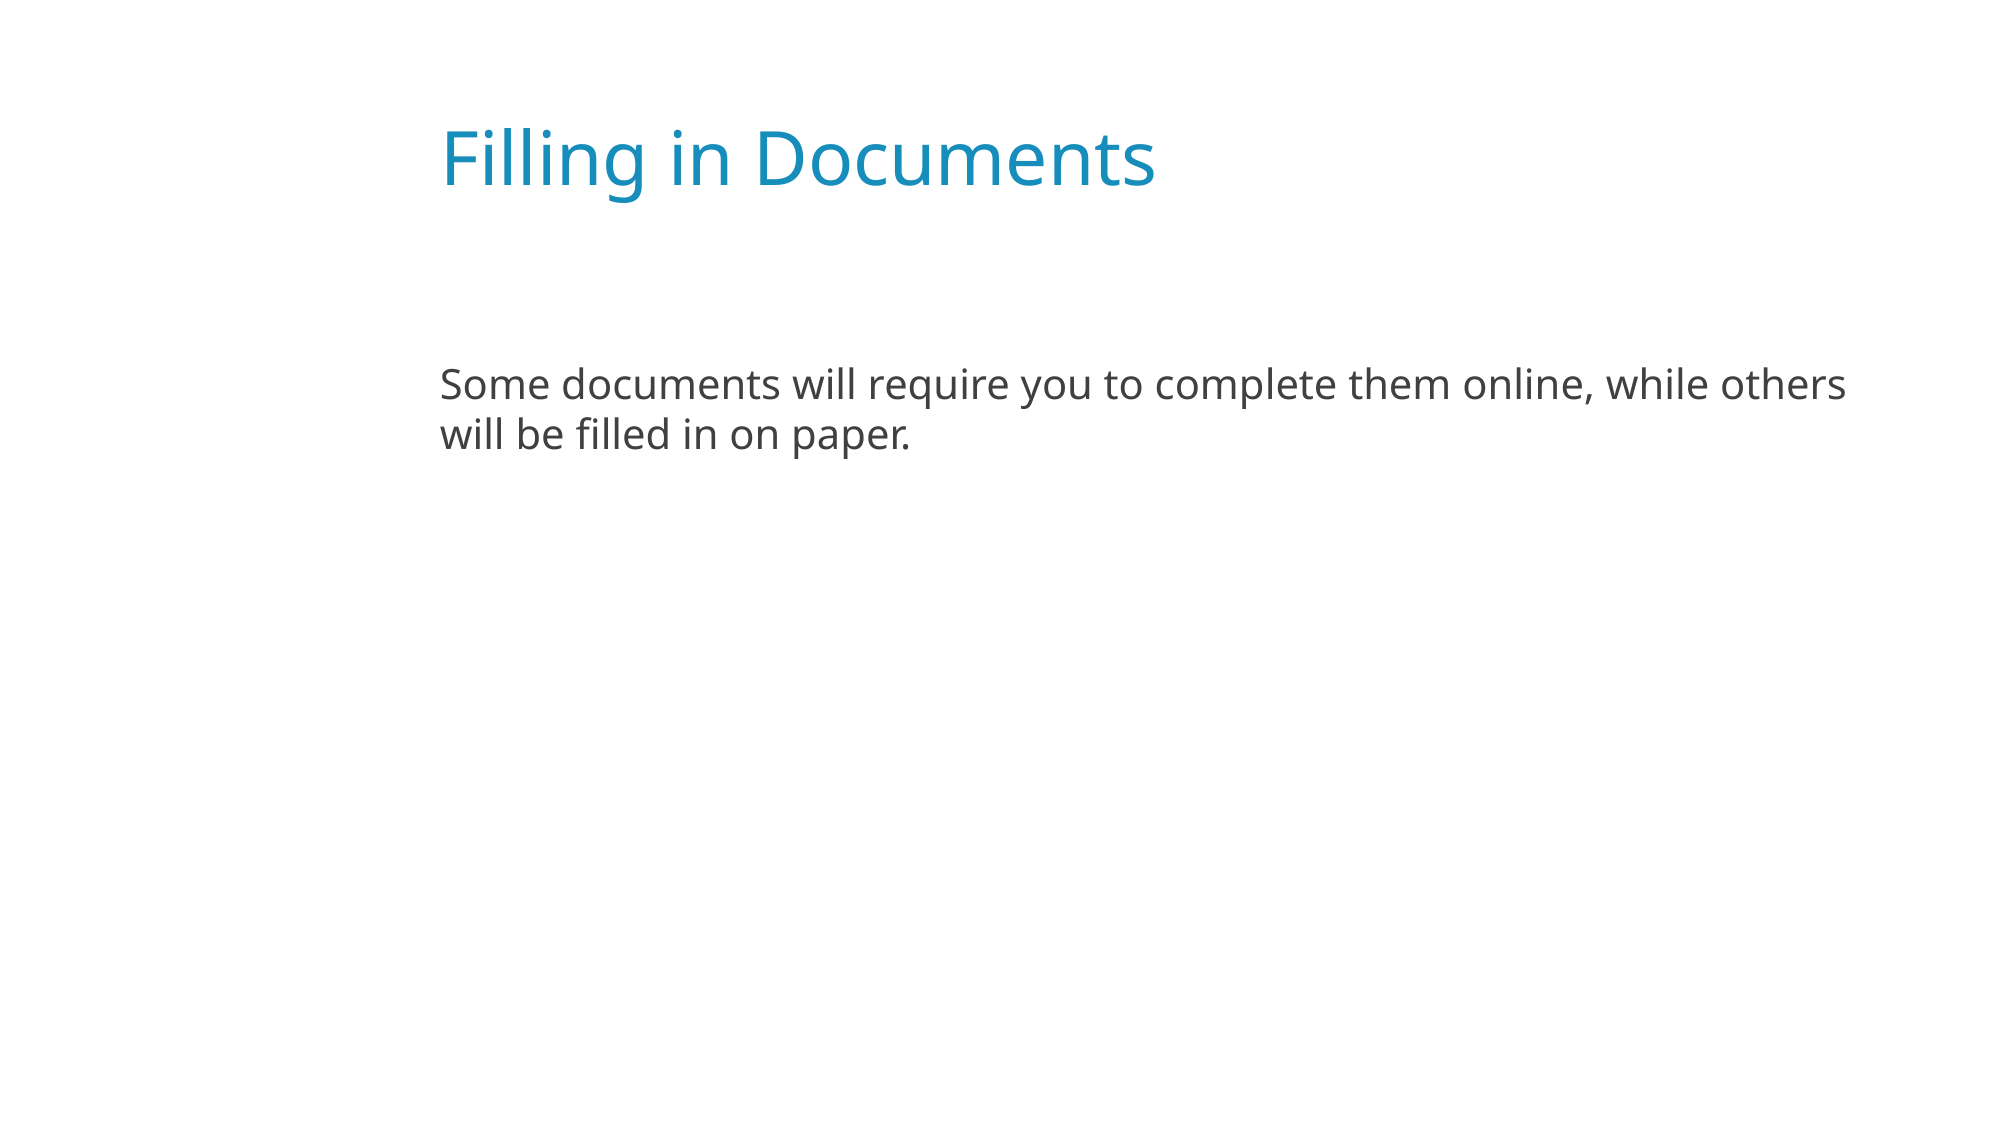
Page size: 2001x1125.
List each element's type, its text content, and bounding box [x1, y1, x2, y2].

title Filling in Documents [425, 102, 1888, 313]
list Some documents will require you to complete them online, while others will be filled in on paper. [424, 350, 1888, 1074]
